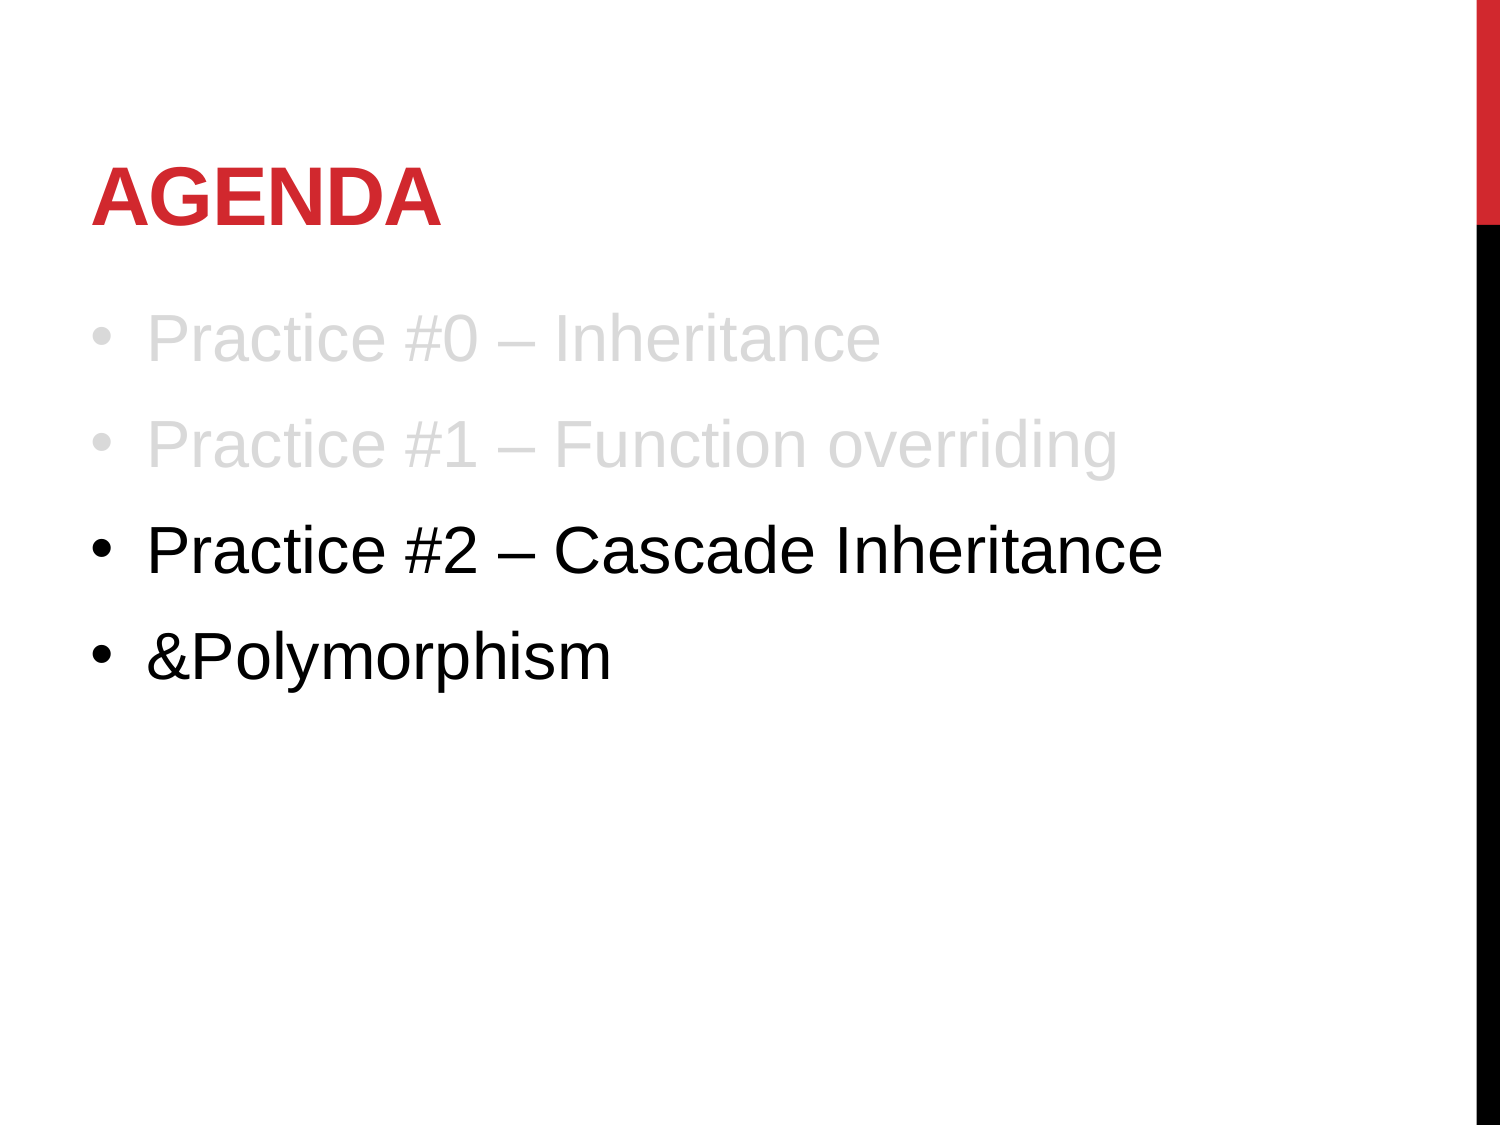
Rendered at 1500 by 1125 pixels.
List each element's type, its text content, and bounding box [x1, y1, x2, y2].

title Agenda [75, 25, 1025, 250]
list Practice #0 – Inheritance Practice #1 – Function overriding Practice #2 – Cascade Inheritance &Polymorphism [75, 287, 1325, 1005]
